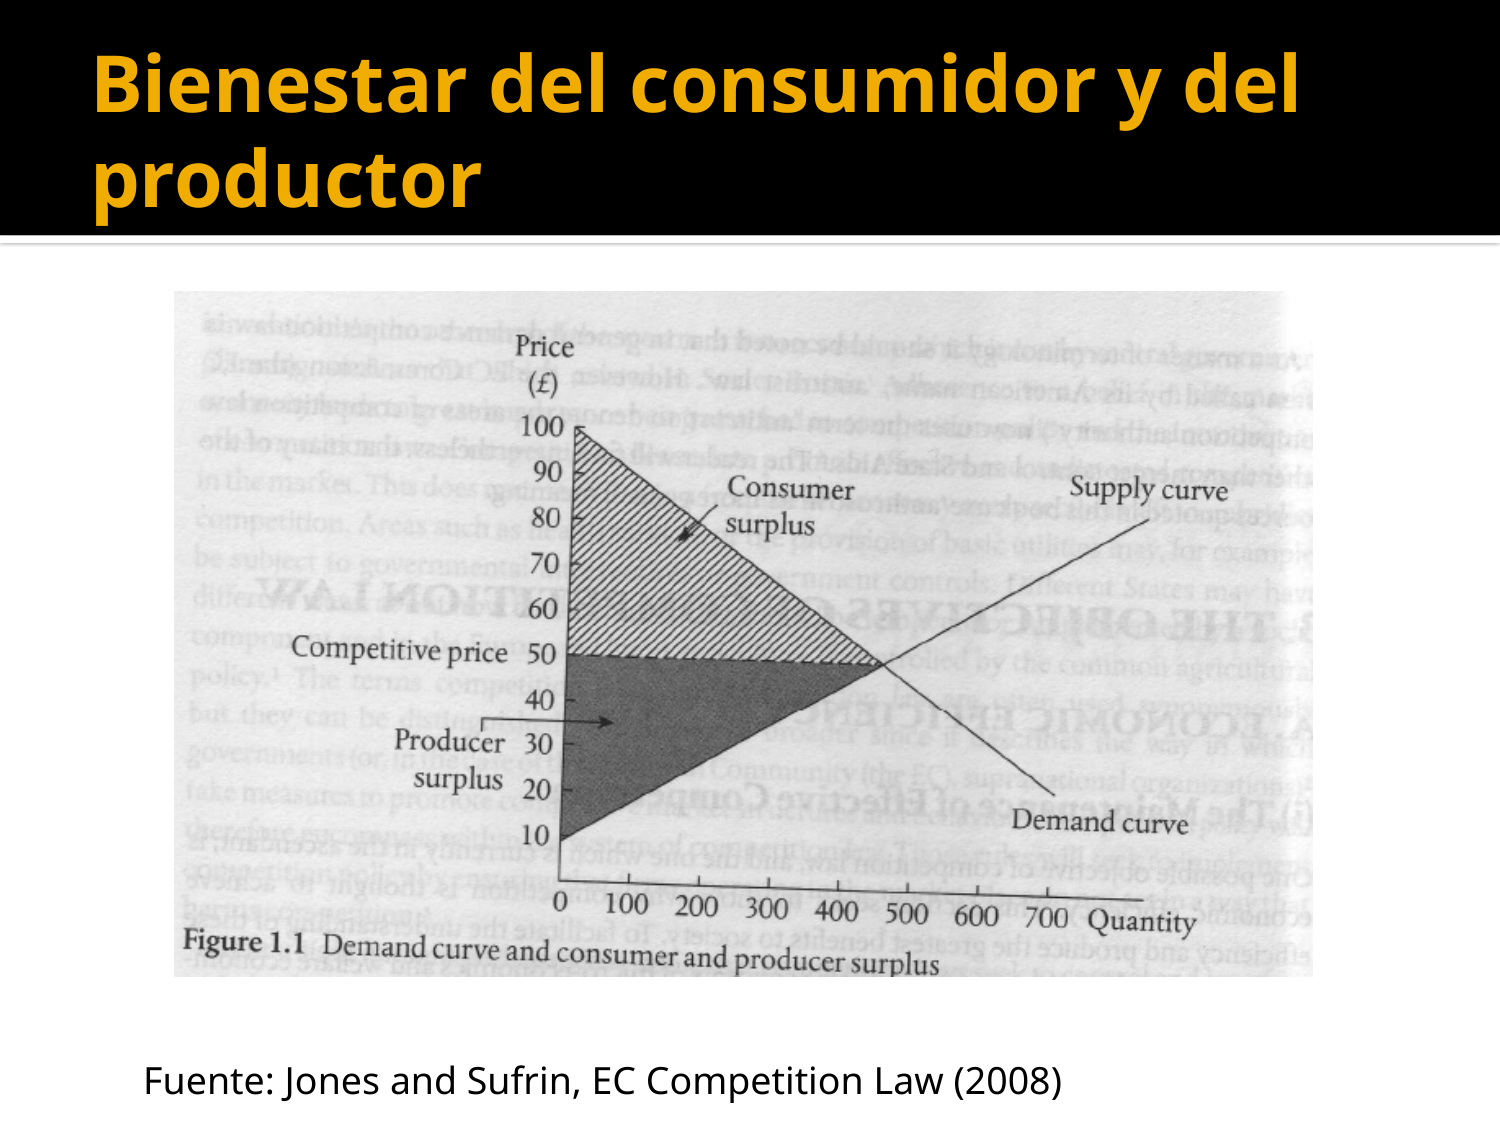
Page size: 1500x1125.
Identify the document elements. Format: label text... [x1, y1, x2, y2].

picture [174, 291, 1313, 977]
title Bienestar del consumidor y del productor [75, 25, 1425, 231]
text_box Fuente: Jones and Sufrin, EC Competition Law (2008) [128, 1049, 1078, 1110]
